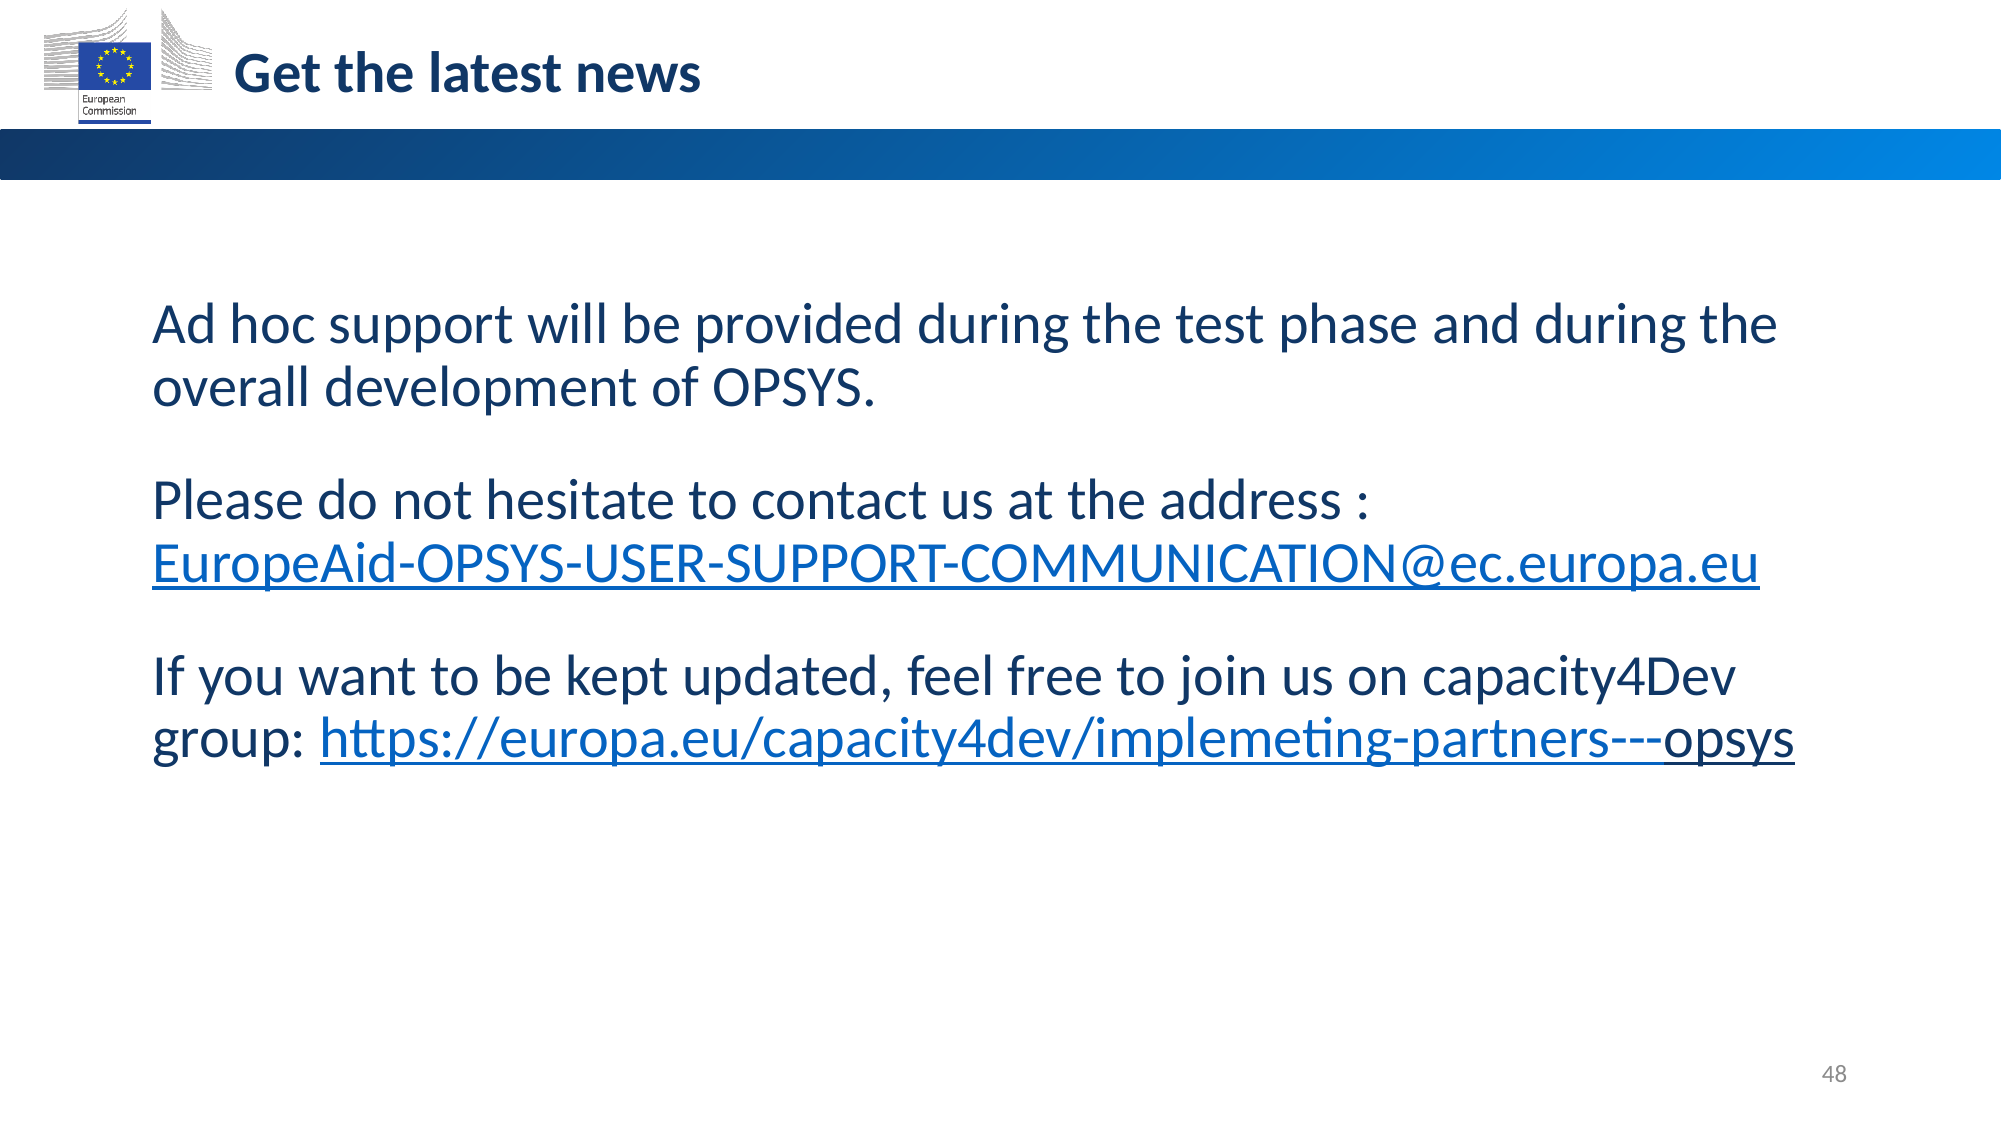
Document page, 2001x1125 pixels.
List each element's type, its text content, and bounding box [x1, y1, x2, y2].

list Ad hoc support will be provided during the test phase and during the overall development of OPSYS. Please do not hesitate to contact us at the address : EuropeAid-OPSYS-USER-SUPPORT-COMMUNICATION@ec.europa.eu If you want to be kept updated, feel free to join us on capacity4Dev group: https://europa.eu/capacity4dev/implemeting-partners---opsys [137, 285, 1863, 1004]
text_box Get the latest news [220, 27, 2000, 112]
slide_number 48 [1412, 1042, 1863, 1103]
picture [44, 8, 212, 124]
